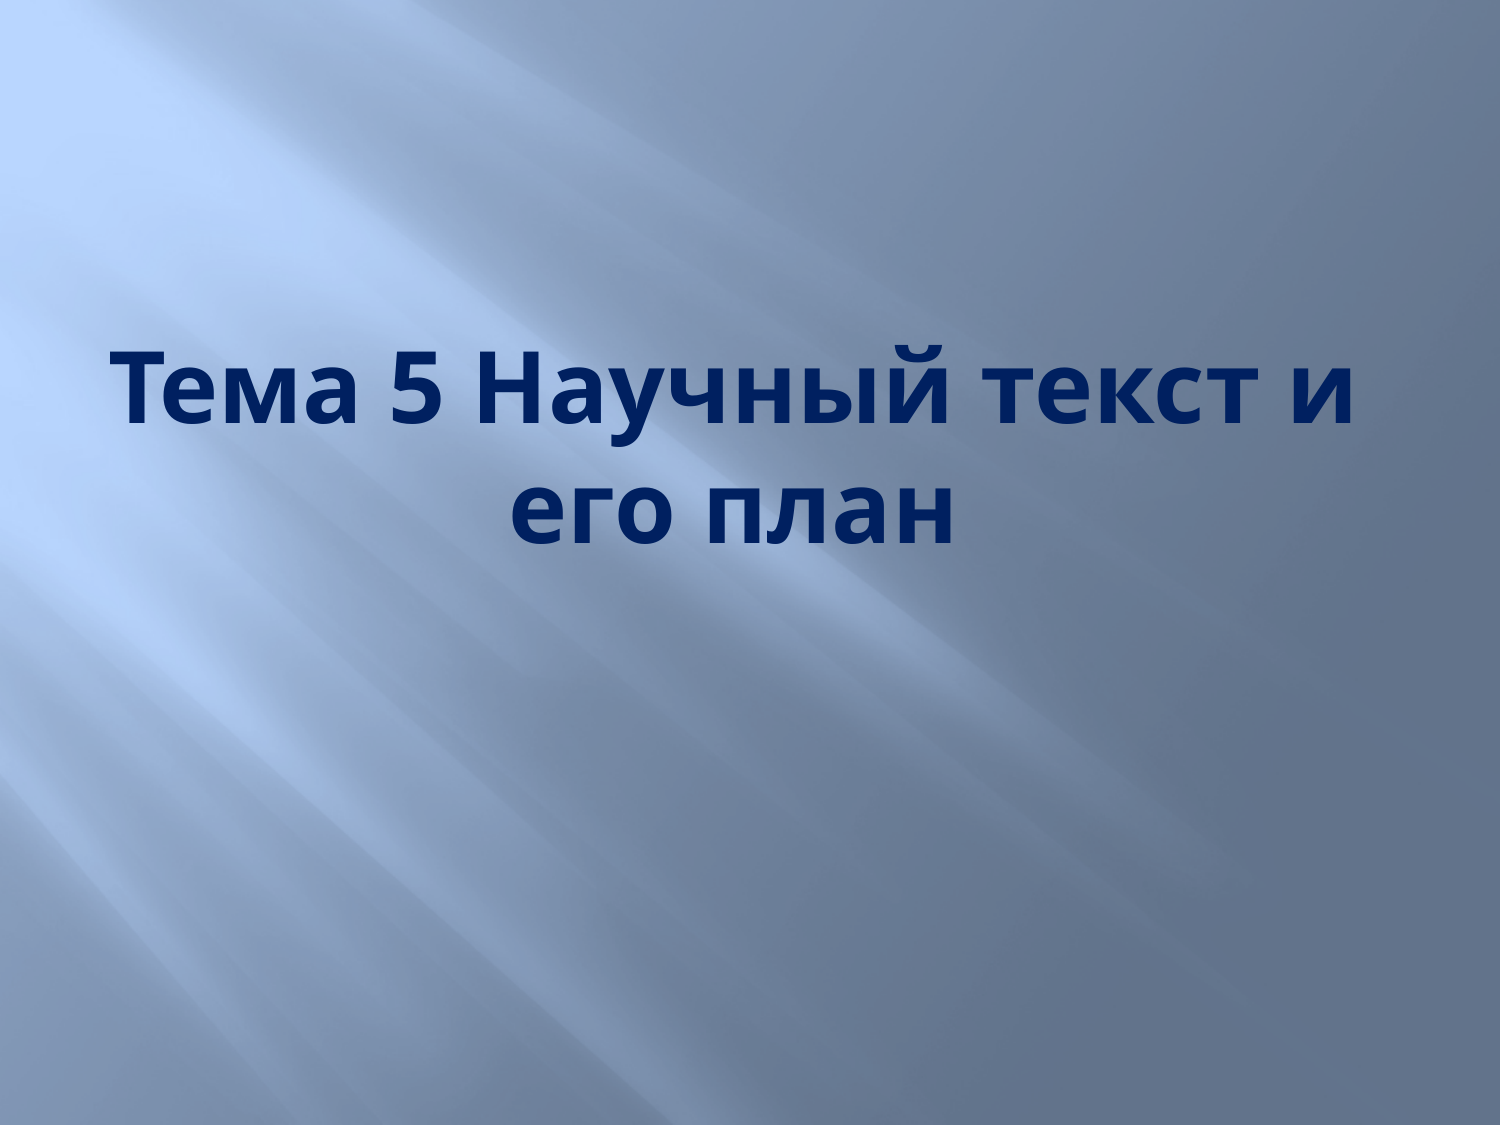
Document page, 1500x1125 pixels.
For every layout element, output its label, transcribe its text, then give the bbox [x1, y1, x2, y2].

title Тема 5 Научный текст и его план [58, 410, 1409, 598]
